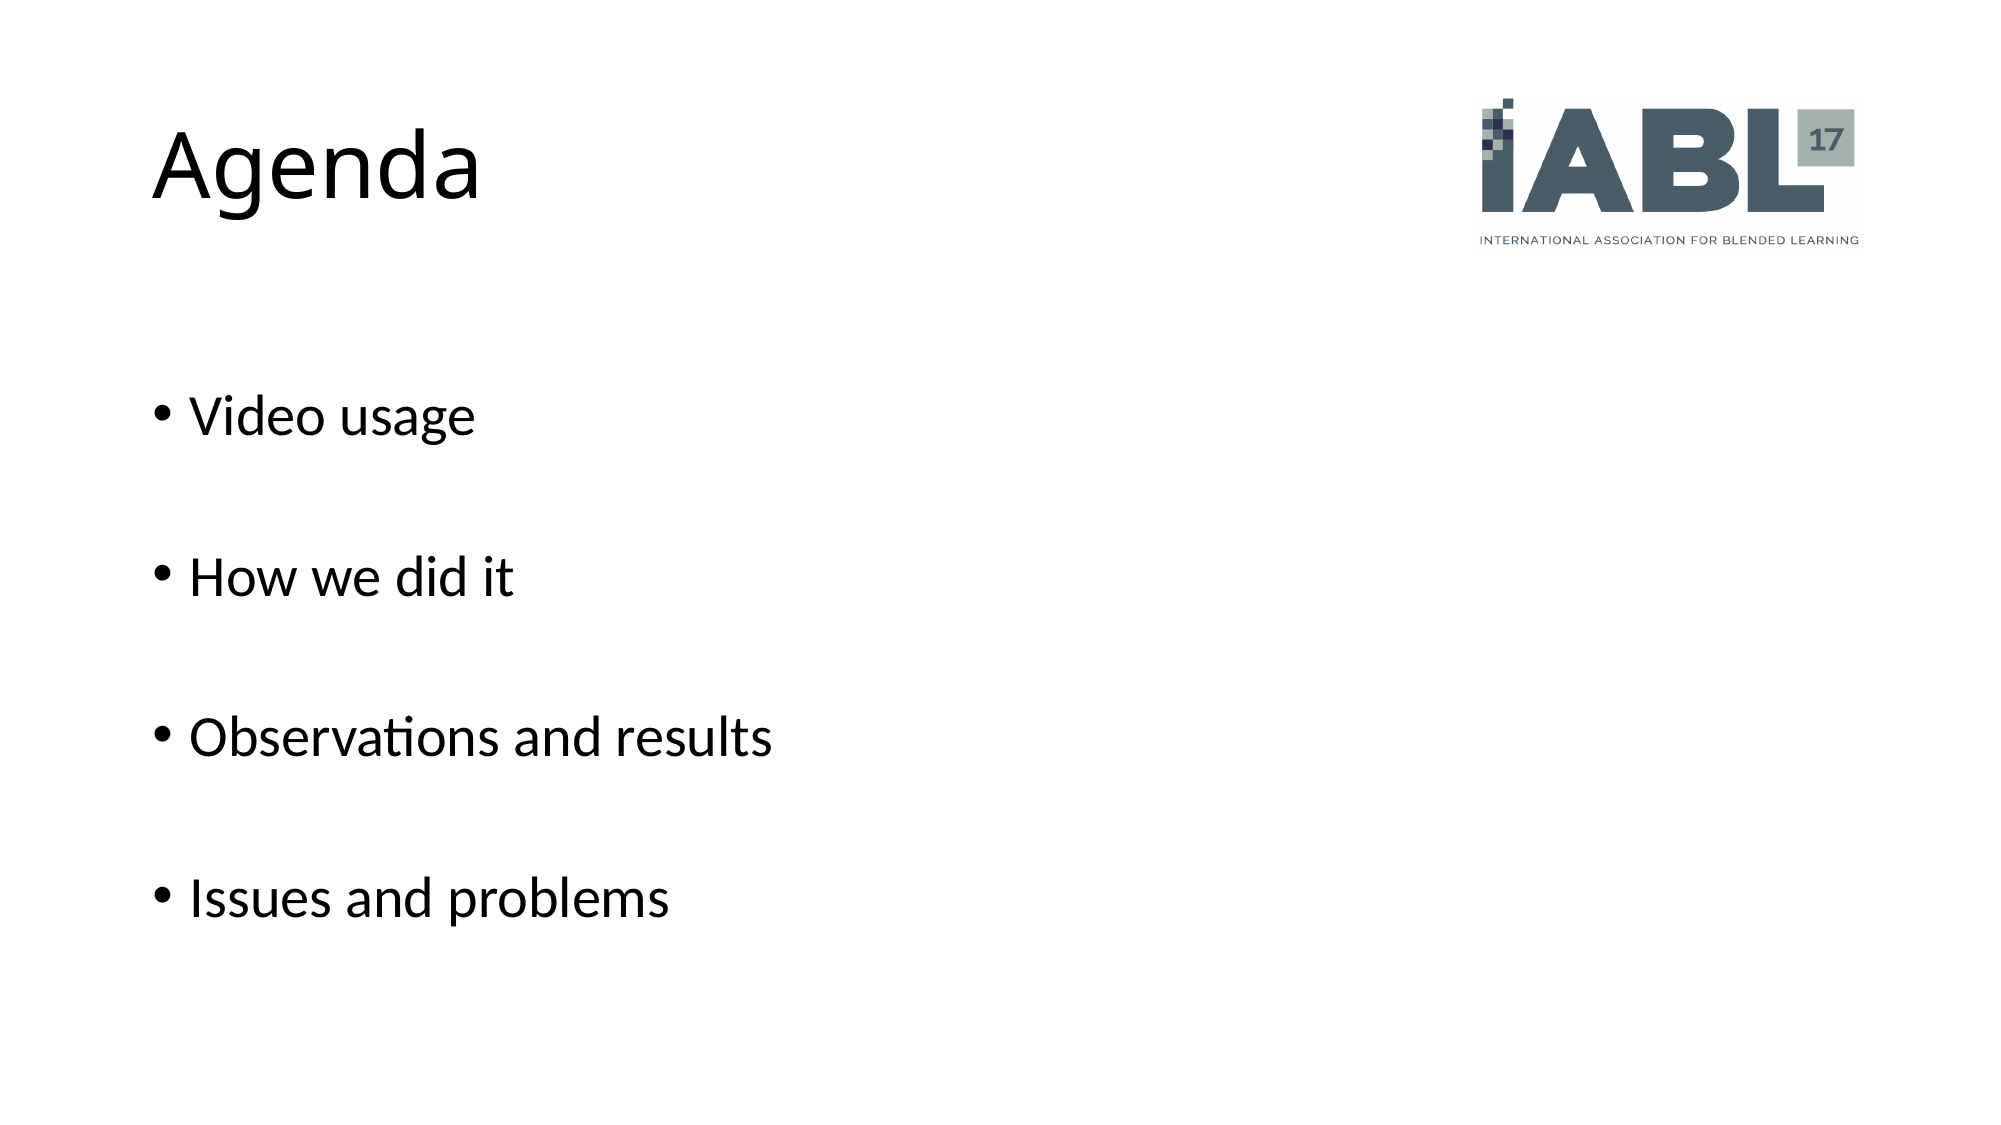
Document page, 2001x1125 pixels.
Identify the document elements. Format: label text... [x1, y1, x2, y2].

list Video usage How we did it Observations and results Issues and problems [137, 299, 1863, 1014]
title Agenda [137, 59, 1863, 278]
